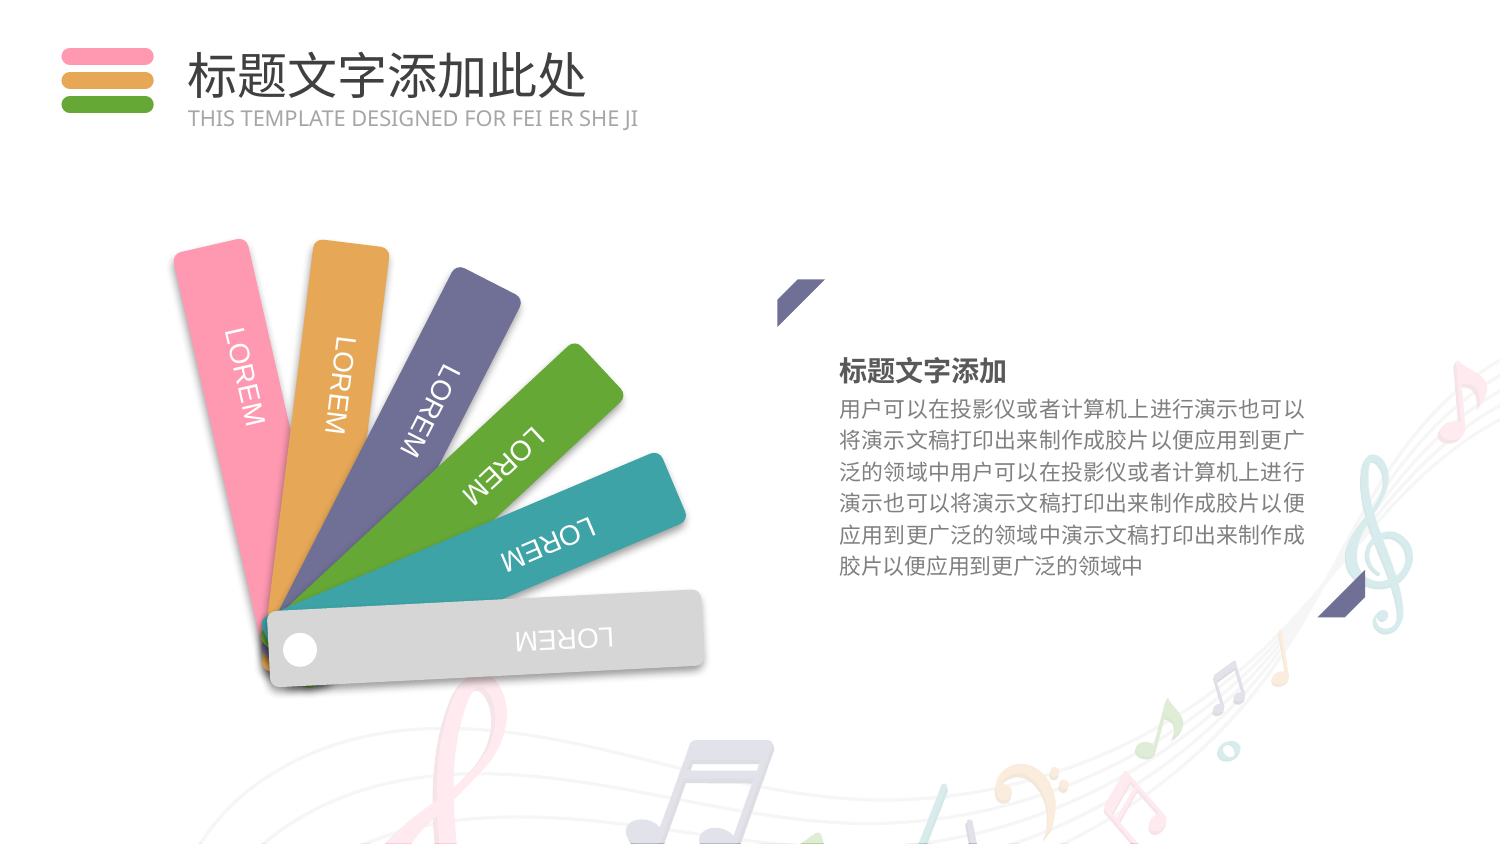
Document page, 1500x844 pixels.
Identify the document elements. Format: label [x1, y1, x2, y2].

text_box [824, 339, 1321, 617]
text_box [69, 56, 146, 105]
text_box [173, 37, 750, 139]
text_box [777, 279, 1366, 618]
text_box [219, 240, 704, 693]
